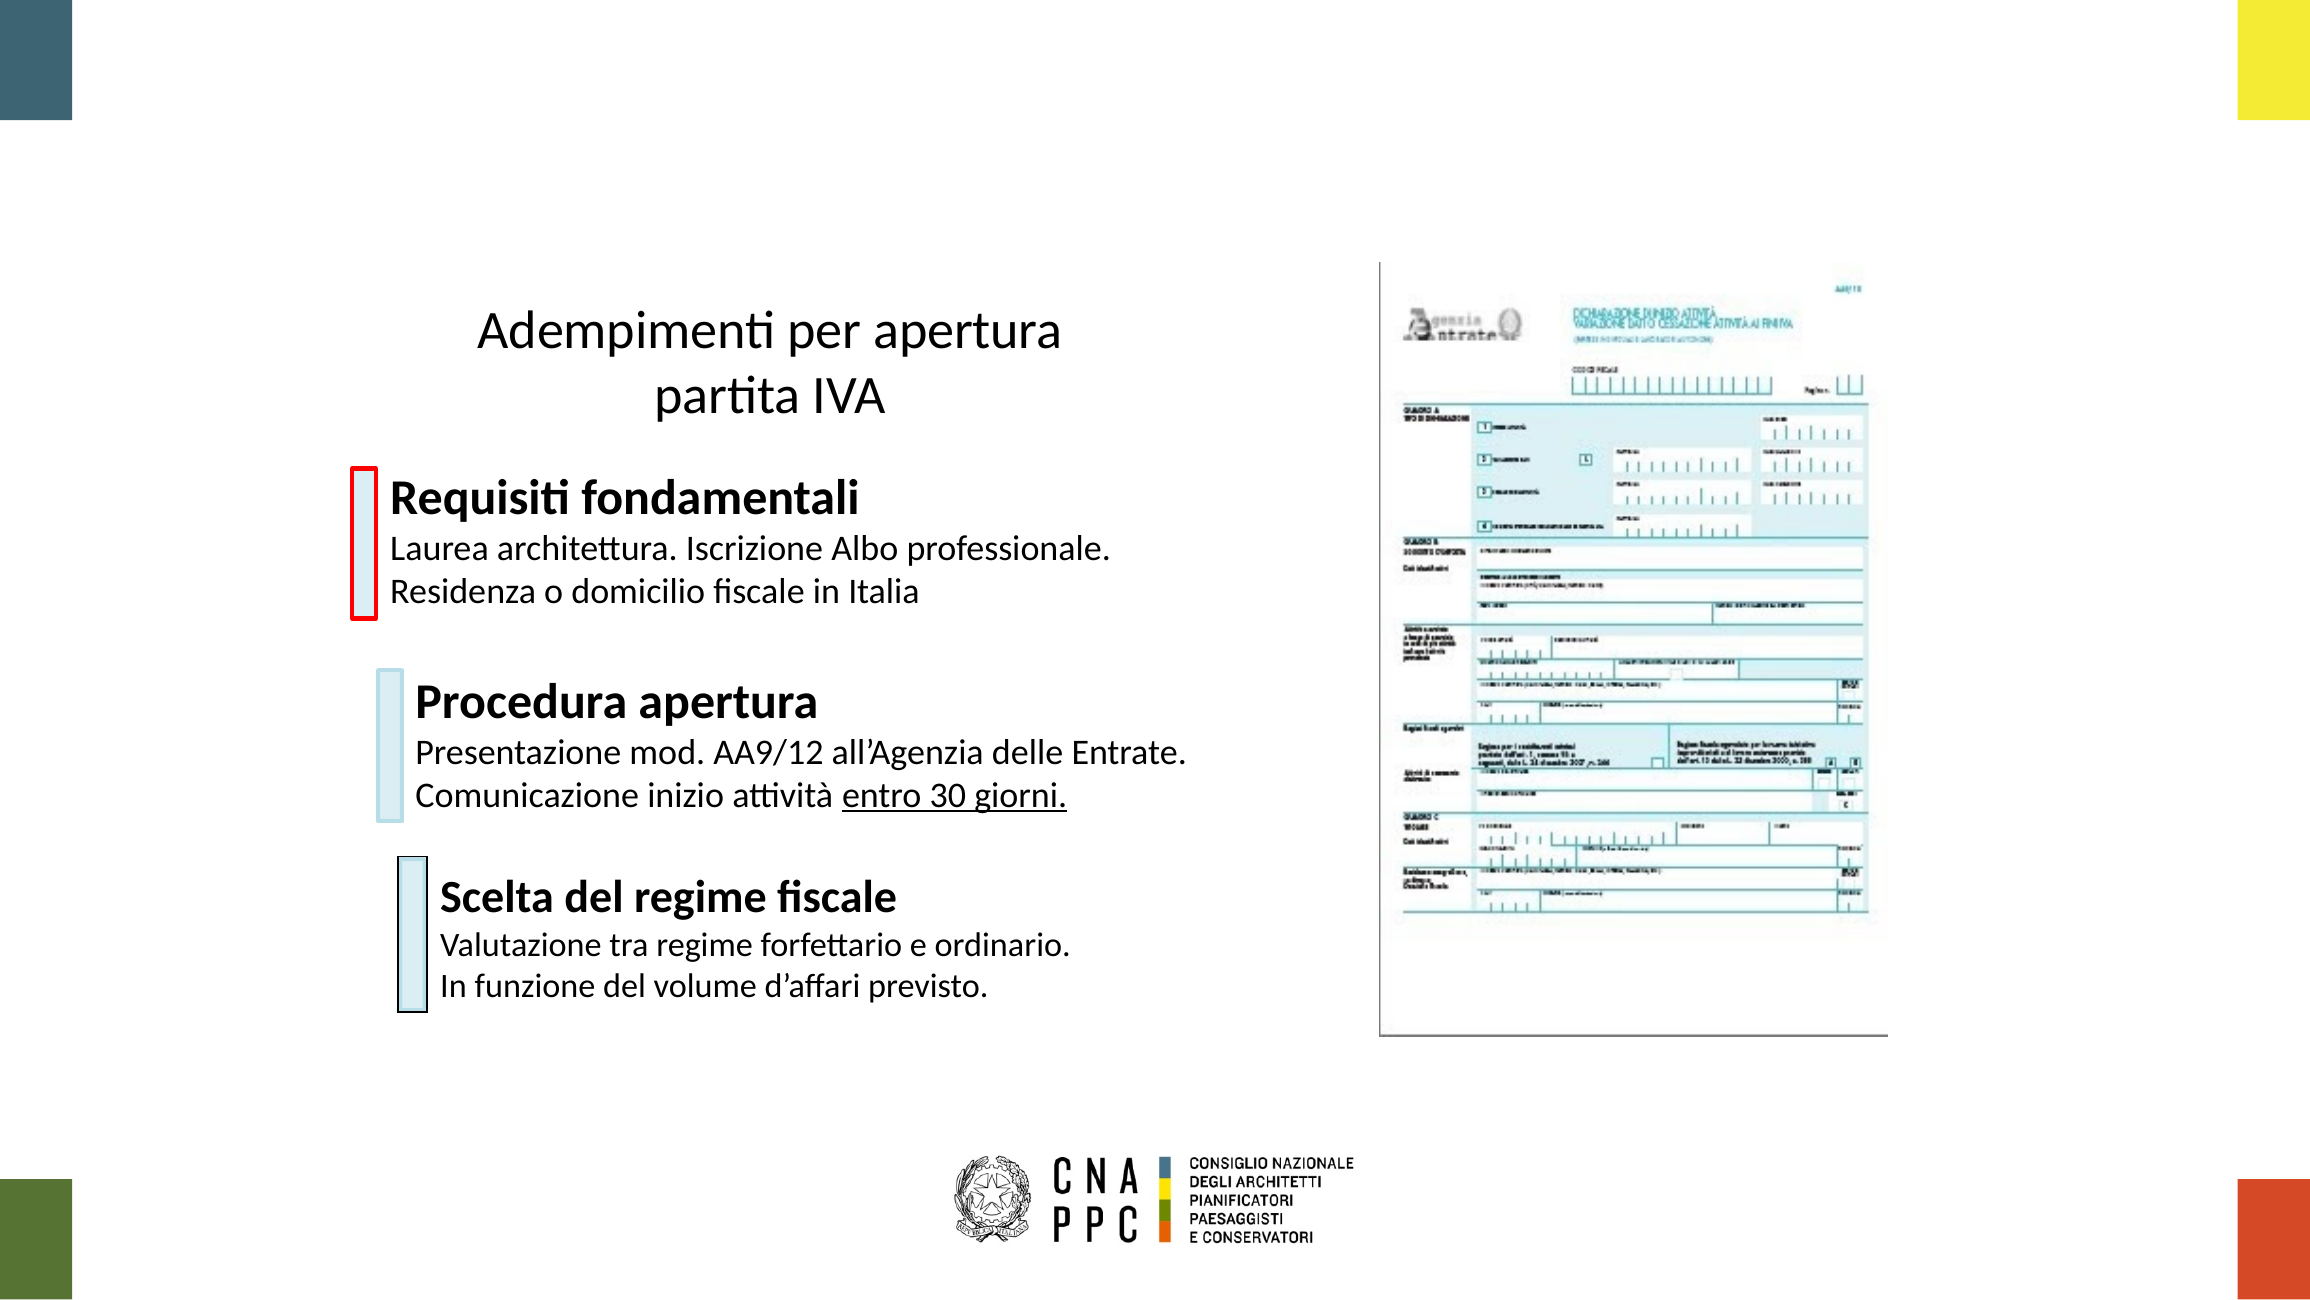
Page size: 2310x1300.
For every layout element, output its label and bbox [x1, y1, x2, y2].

text_box [0, 0, 2310, 1300]
picture [1379, 262, 1888, 1037]
picture [398, 857, 427, 1012]
picture [938, 1141, 1371, 1260]
picture [376, 668, 404, 823]
